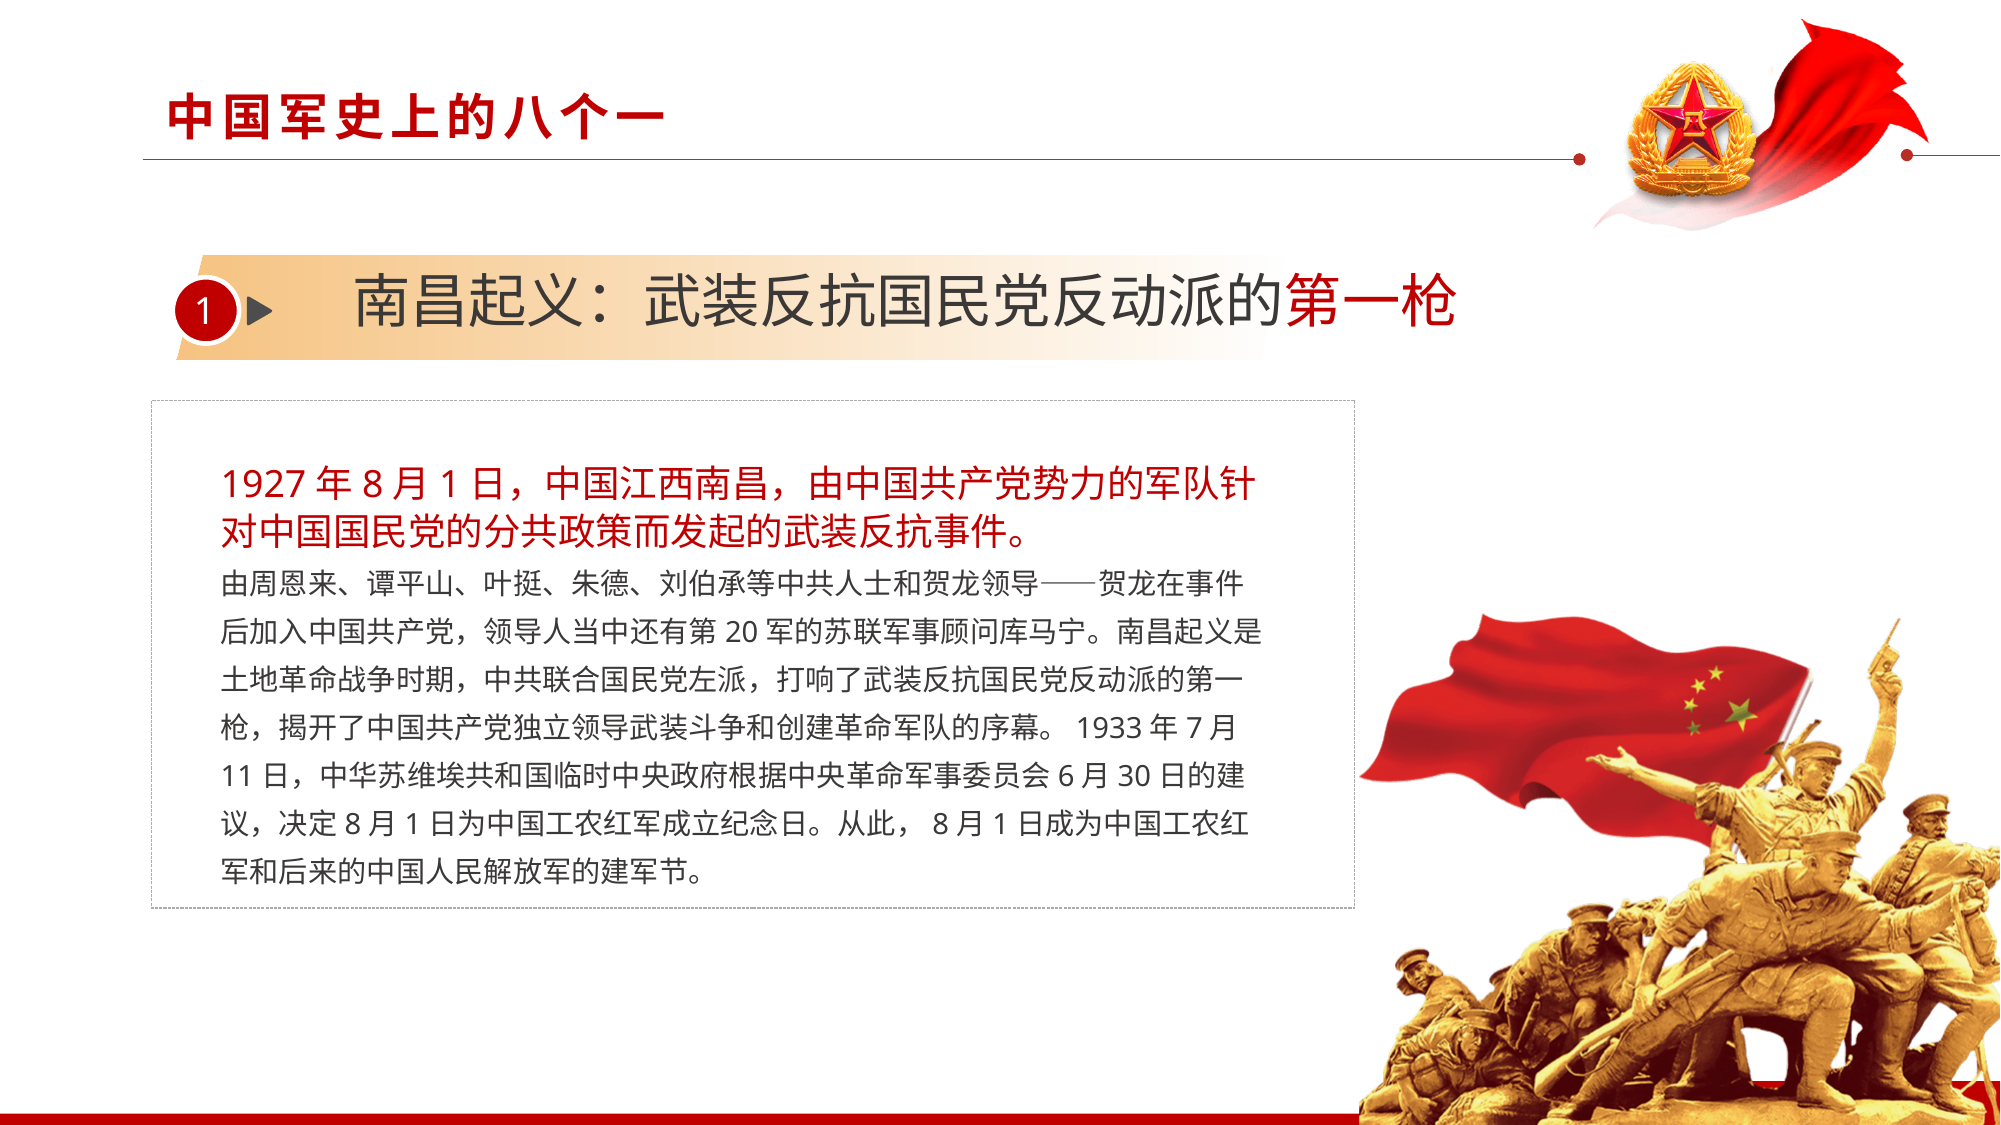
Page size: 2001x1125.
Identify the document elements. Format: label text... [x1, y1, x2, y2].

text_box [246, 296, 273, 326]
picture [1581, 0, 1938, 244]
text_box [151, 399, 1356, 909]
picture [1258, 592, 2000, 1125]
text_box 南昌起义：武装反抗国民党反动派的第一枪 [310, 256, 1729, 342]
text_box [176, 255, 1286, 360]
text_box 中国军史上的八个一 [151, 47, 699, 153]
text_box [172, 277, 240, 344]
